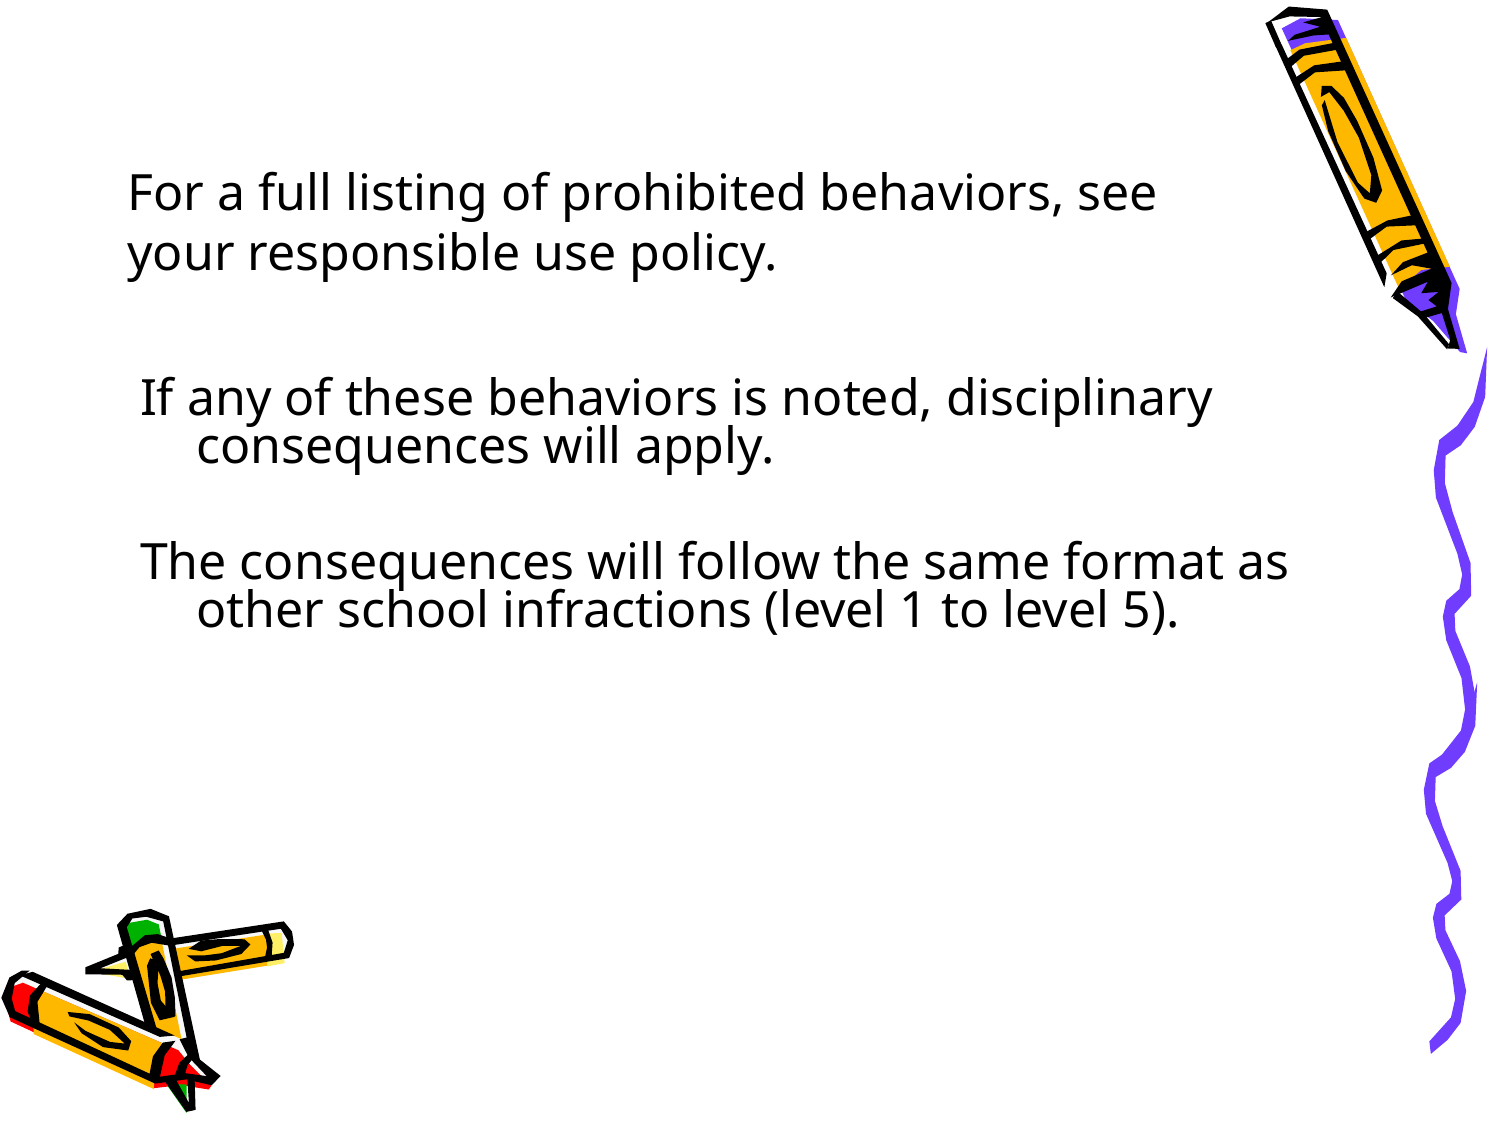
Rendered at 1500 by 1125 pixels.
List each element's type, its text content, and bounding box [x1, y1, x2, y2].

list If any of these behaviors is noted, disciplinary consequences will apply. The consequences will follow the same format as other school infractions (level 1 to level 5). [124, 299, 1388, 901]
title For a full listing of prohibited behaviors, see your responsible use policy. [112, 24, 1240, 288]
